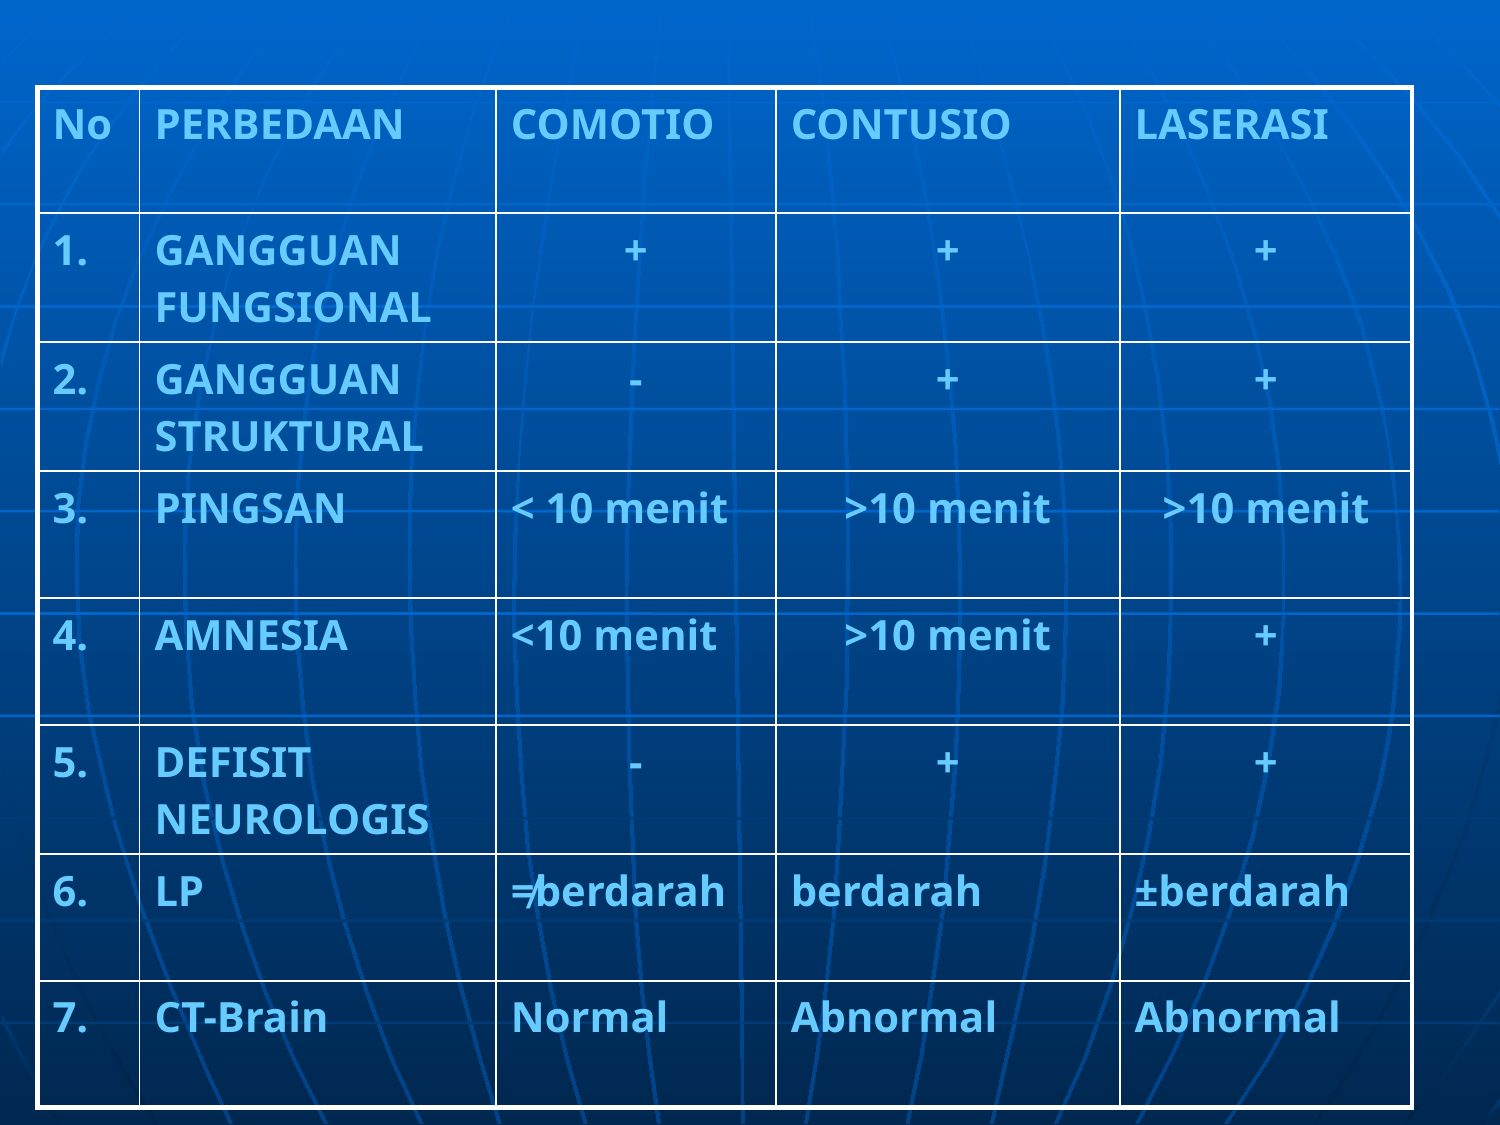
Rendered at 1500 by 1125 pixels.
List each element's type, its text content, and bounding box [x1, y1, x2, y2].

table_cell + [777, 726, 1119, 853]
table_header No [40, 90, 139, 212]
table_cell + [777, 214, 1119, 341]
table_cell LP [140, 855, 495, 980]
table_cell CT-Brain [140, 982, 495, 1105]
table_cell 4. [40, 599, 139, 724]
table_cell Normal [497, 982, 775, 1105]
table_cell DEFISIT NEUROLOGIS [140, 726, 495, 853]
table_cell < 10 menit [497, 472, 775, 597]
table_cell 7. [40, 982, 139, 1105]
table_cell + [777, 343, 1119, 470]
table_cell - [497, 343, 775, 470]
table_cell 5. [40, 726, 139, 853]
table_cell + [1121, 343, 1410, 470]
table_cell + [497, 214, 775, 341]
table_cell berdarah [777, 855, 1119, 980]
table_cell + [1121, 599, 1410, 724]
table_cell GANGGUAN FUNGSIONAL [140, 214, 495, 341]
table_cell GANGGUAN STRUKTURAL [140, 343, 495, 470]
table_cell >10 menit [777, 599, 1119, 724]
table_cell AMNESIA [140, 599, 495, 724]
table_cell - [497, 726, 775, 853]
table_cell 2. [40, 343, 139, 470]
table_cell ≠berdarah [497, 855, 775, 980]
table_cell 1. [40, 214, 139, 341]
table_cell + [1121, 214, 1410, 341]
table_cell Abnormal [1121, 982, 1410, 1105]
table_header COMOTIO [497, 90, 775, 212]
table_header LASERASI [1121, 90, 1410, 212]
table_cell PINGSAN [140, 472, 495, 597]
table_cell 6. [40, 855, 139, 980]
table_header PERBEDAAN [140, 90, 495, 212]
table_cell >10 menit [1121, 472, 1410, 597]
table_cell >10 menit [777, 472, 1119, 597]
table_cell + [1121, 726, 1410, 853]
table_cell Abnormal [777, 982, 1119, 1105]
table_cell ±berdarah [1121, 855, 1410, 980]
table_header CONTUSIO [777, 90, 1119, 212]
table_cell <10 menit [497, 599, 775, 724]
table_cell 3. [40, 472, 139, 597]
